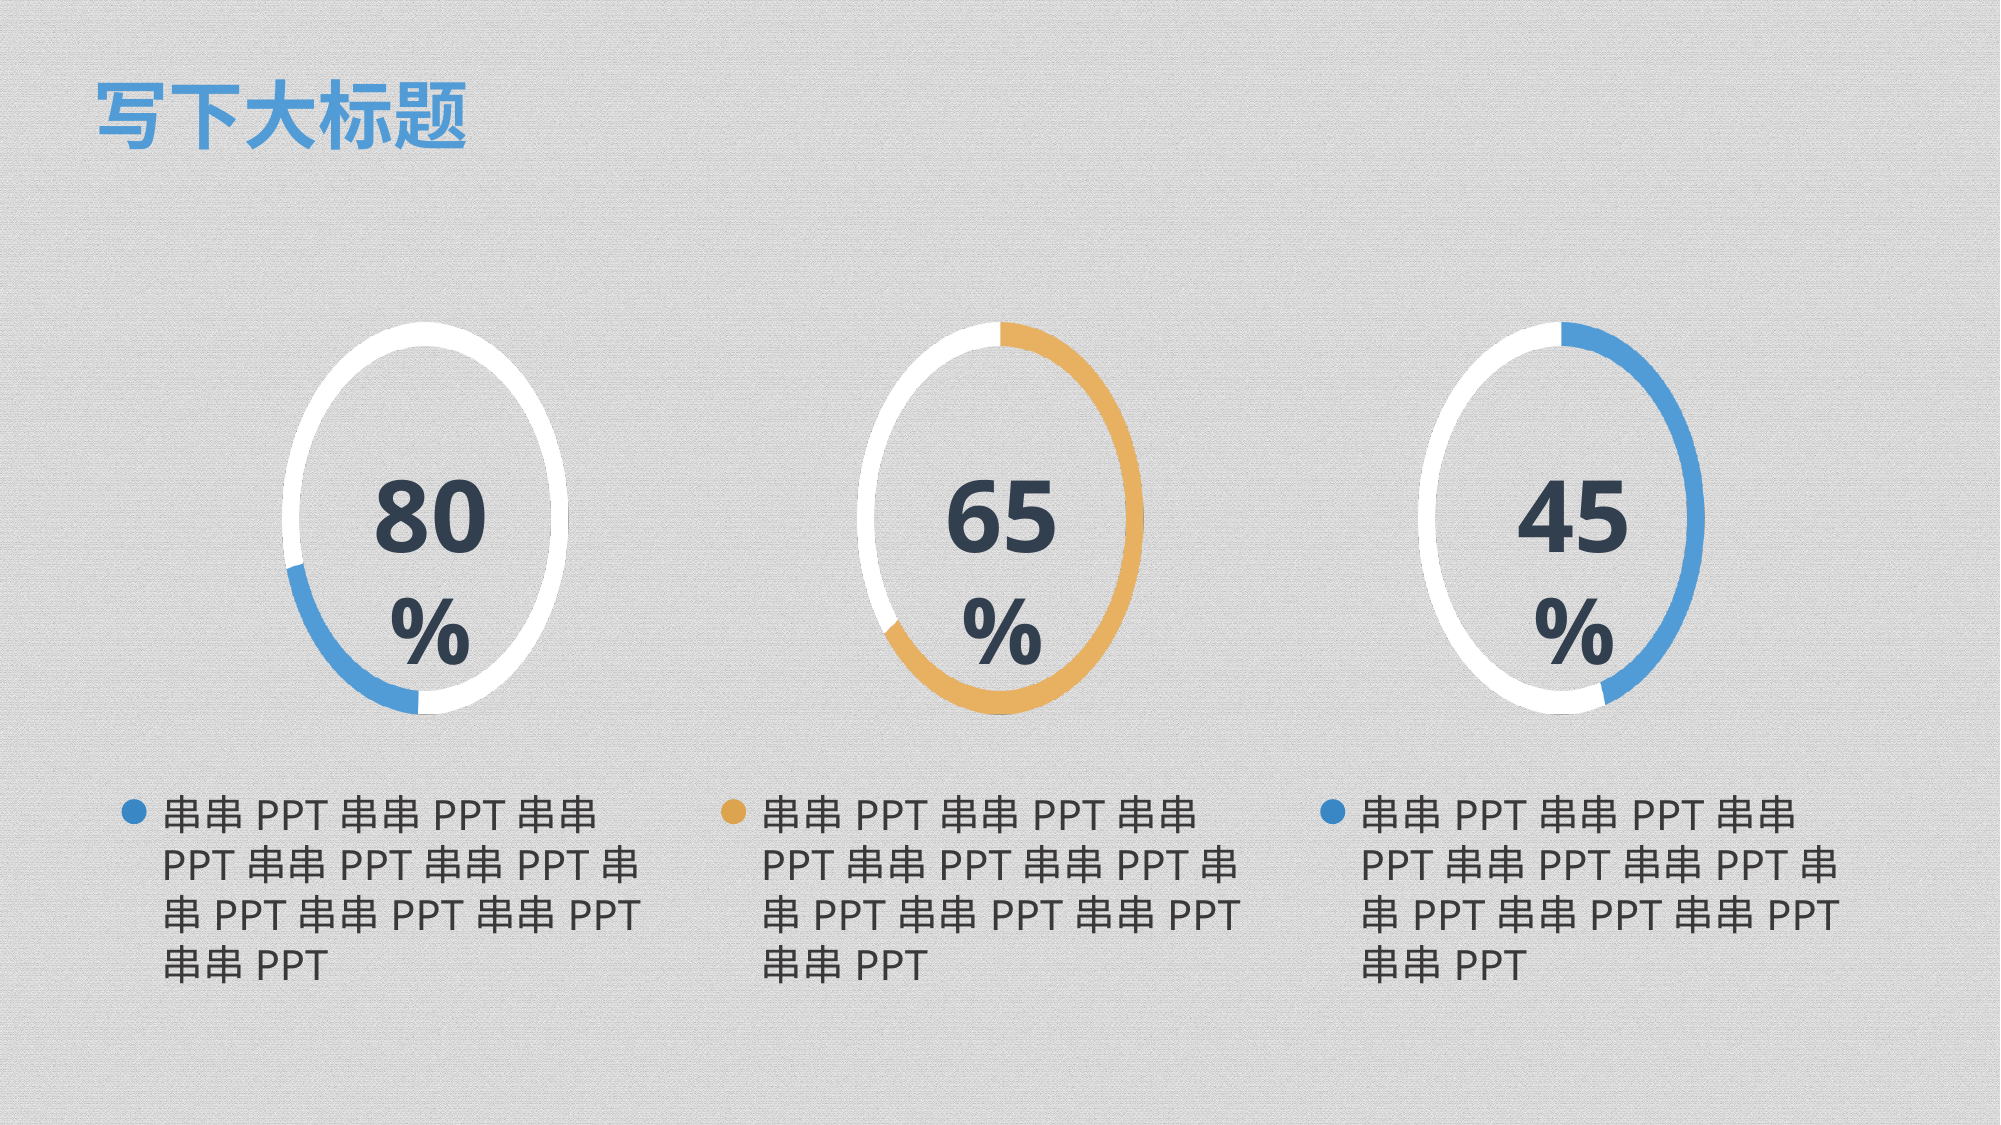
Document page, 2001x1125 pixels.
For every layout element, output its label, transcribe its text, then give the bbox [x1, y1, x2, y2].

text_box [721, 799, 746, 825]
text_box [121, 799, 146, 825]
text_box 写下大标题 [79, 61, 557, 167]
text_box 串串PPT串串PPT串串PPT串串PPT串串PPT串串PPT串串PPT串串PPT串串PPT [146, 781, 661, 997]
text_box 串串PPT串串PPT串串PPT串串PPT串串PPT串串PPT串串PPT串串PPT串串PPT [746, 781, 1261, 997]
text_box [1320, 799, 1345, 825]
text_box 串串PPT串串PPT串串PPT串串PPT串串PPT串串PPT串串PPT串串PPT串串PPT [1345, 781, 1860, 997]
picture [0, 0, 2000, 1125]
